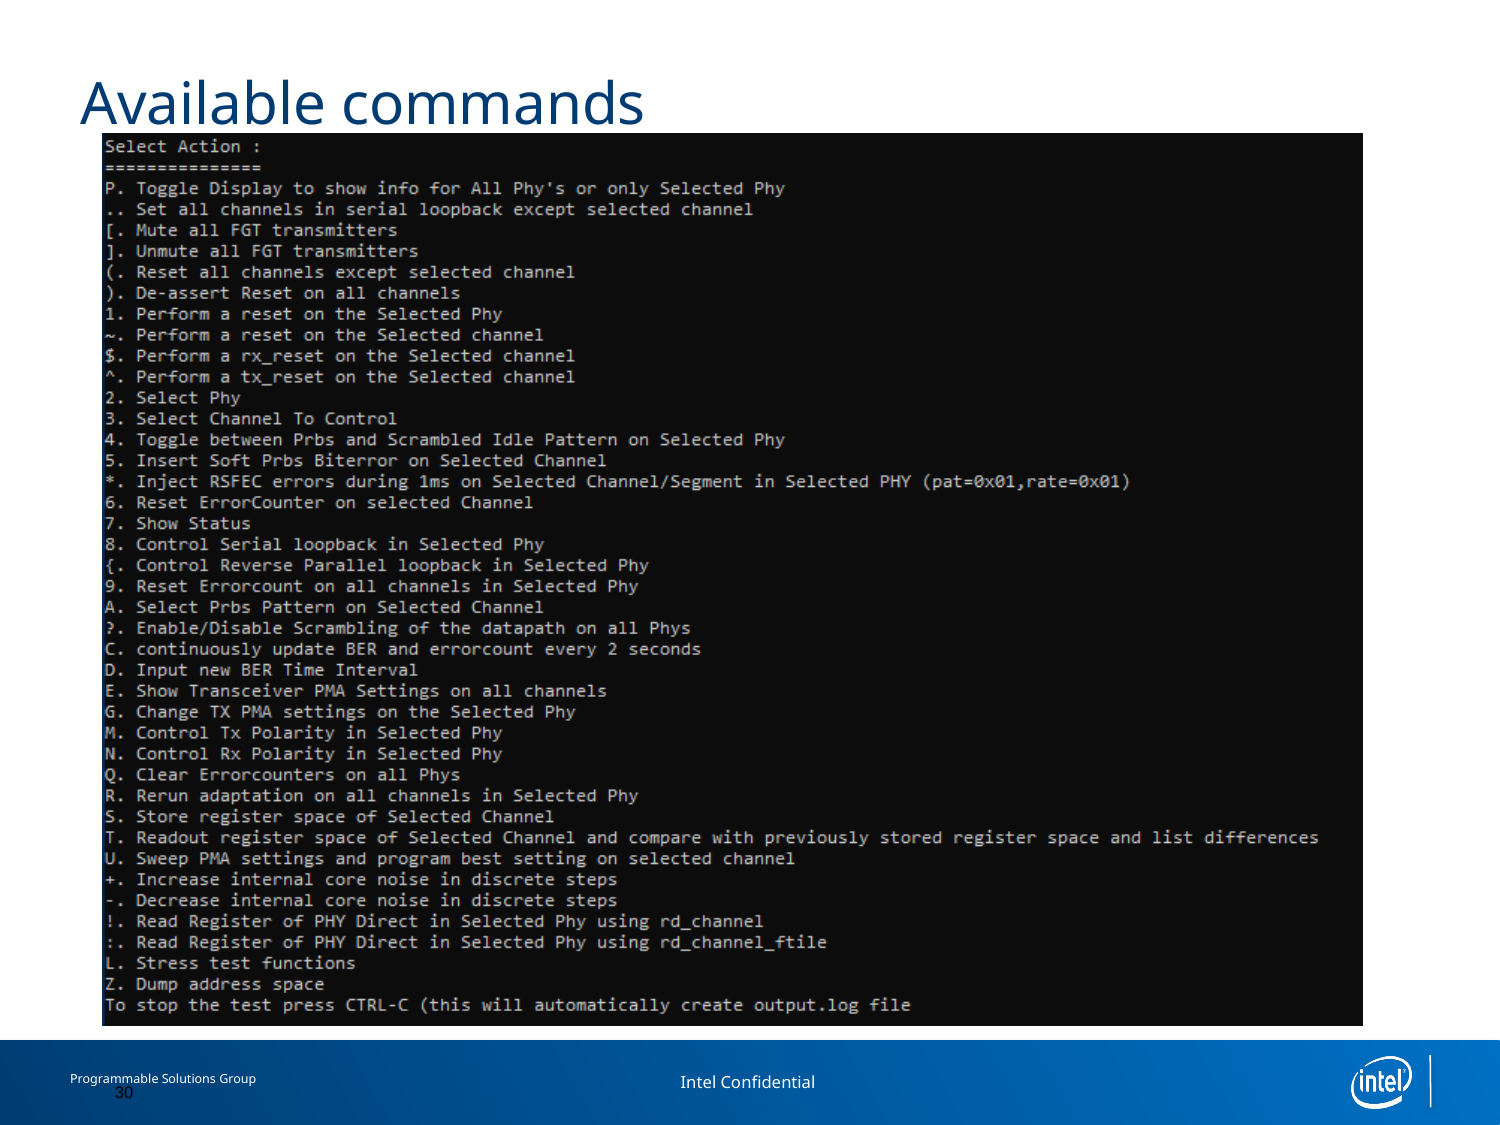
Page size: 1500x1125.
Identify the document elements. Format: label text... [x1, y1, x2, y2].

picture [1351, 1056, 1412, 1109]
slide_number 30 [19, 1069, 134, 1116]
picture [102, 133, 1363, 1026]
title Available commands [80, 65, 1442, 194]
